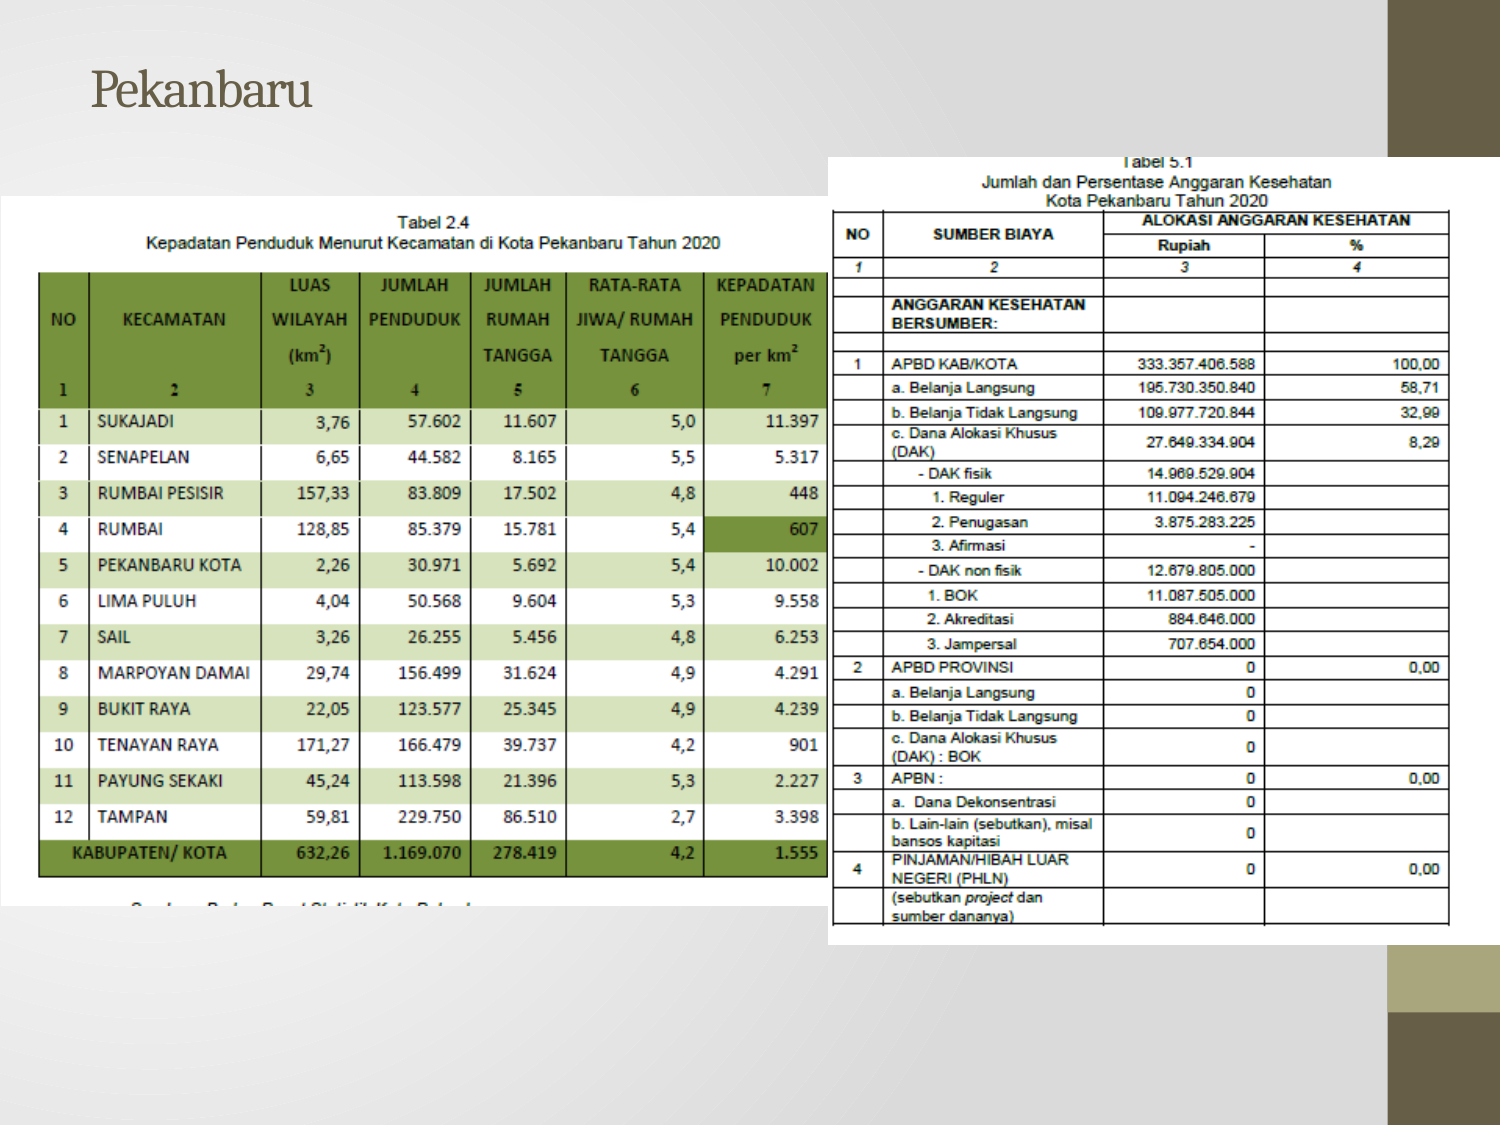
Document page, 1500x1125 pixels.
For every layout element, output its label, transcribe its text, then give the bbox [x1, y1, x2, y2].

picture [0, 156, 1500, 946]
title Pekanbaru [75, 45, 1425, 126]
